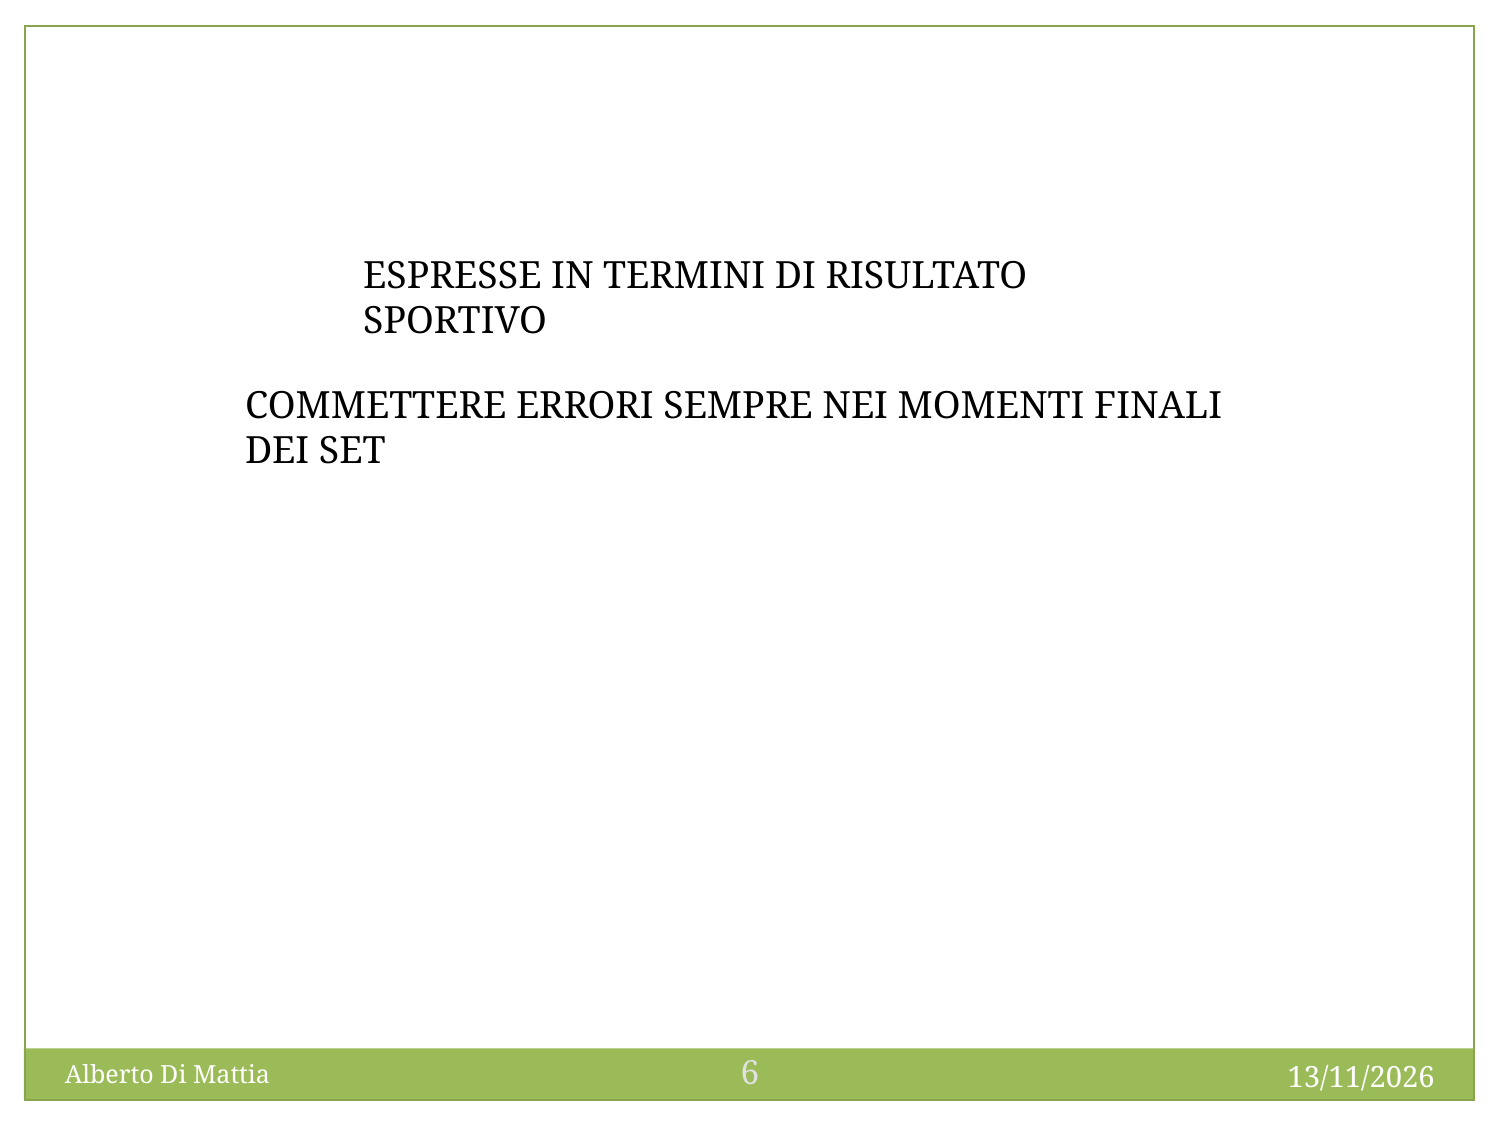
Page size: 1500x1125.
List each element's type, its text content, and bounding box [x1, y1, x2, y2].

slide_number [950, 1050, 1450, 1111]
footer Alberto Di Mattia [50, 1051, 638, 1112]
text_box COMMETTERE ERRORI SEMPRE NEI MOMENTI FINALI DEI SET [230, 373, 1258, 524]
slide_number 6 [699, 1037, 800, 1110]
text_box ESPRESSE IN TERMINI DI RISULTATO SPORTIVO [348, 243, 1128, 349]
